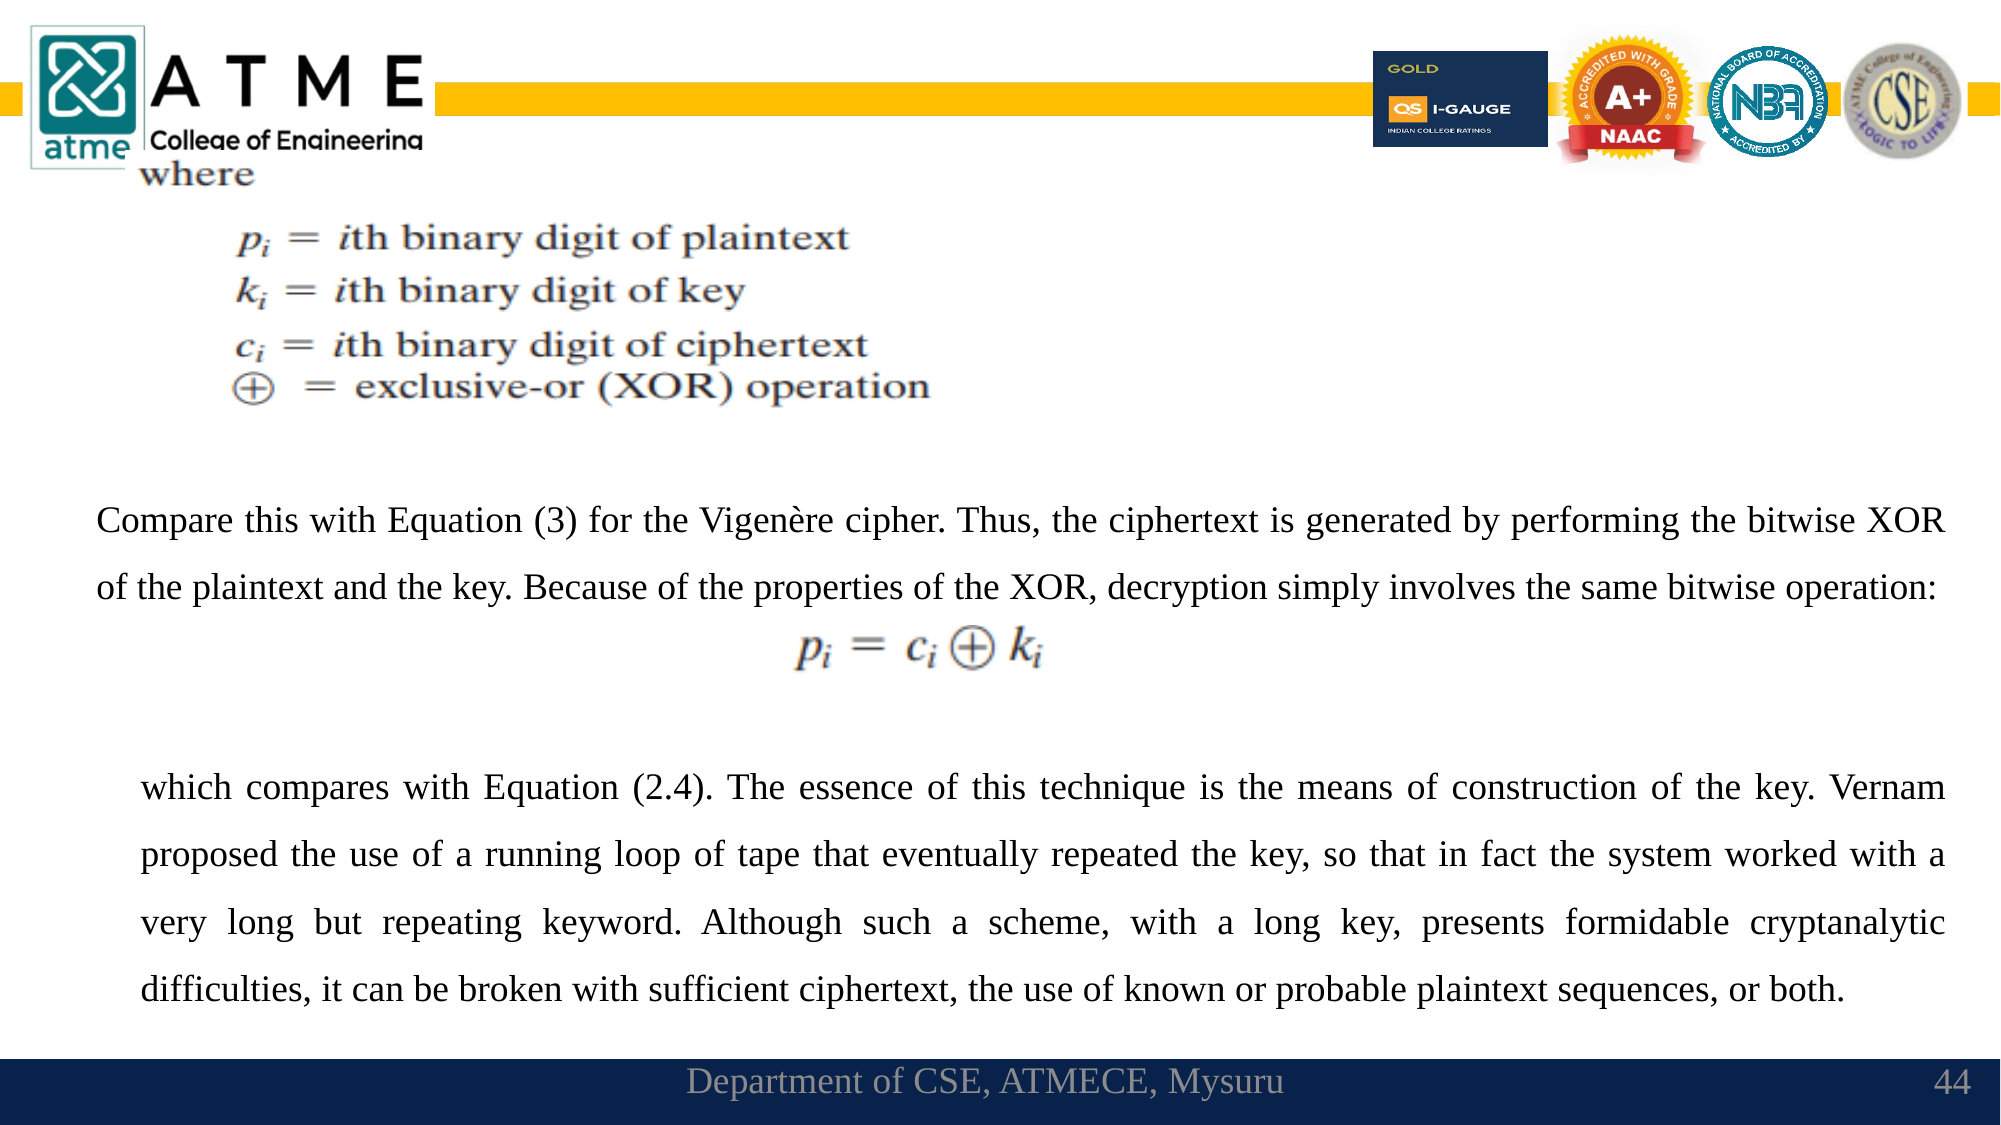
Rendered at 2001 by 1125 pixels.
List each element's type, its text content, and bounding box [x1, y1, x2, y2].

text_box Compare this with Equation (3) for the Vigenère cipher. Thus, the ciphertext is generated by performing the bitwise XOR of the plaintext and the key. Because of the properties of the XOR, decryption simply involves the same bitwise operation: [81, 464, 1964, 615]
picture [786, 624, 1064, 684]
text_box which compares with Equation (2.4). The essence of this technique is the means of construction of the key. Vernam proposed the use of a running loop of tape that eventually repeated the key, so that in fact the system worked with a very long but repeating keyword. Although such a scheme, with a long key, presents formidable cryptanalytic difficulties, it can be broken with sufficient ciphertext, the use of known or probable plaintext sequences, or both. [125, 731, 1964, 1017]
picture [1840, 26, 1968, 176]
footer Department of CSE, ATMECE, Mysuru [501, 1056, 1470, 1102]
picture [0, 1059, 2001, 1125]
slide_number 44 [1511, 1057, 1972, 1103]
picture [1373, 20, 1828, 180]
picture [22, 15, 948, 419]
